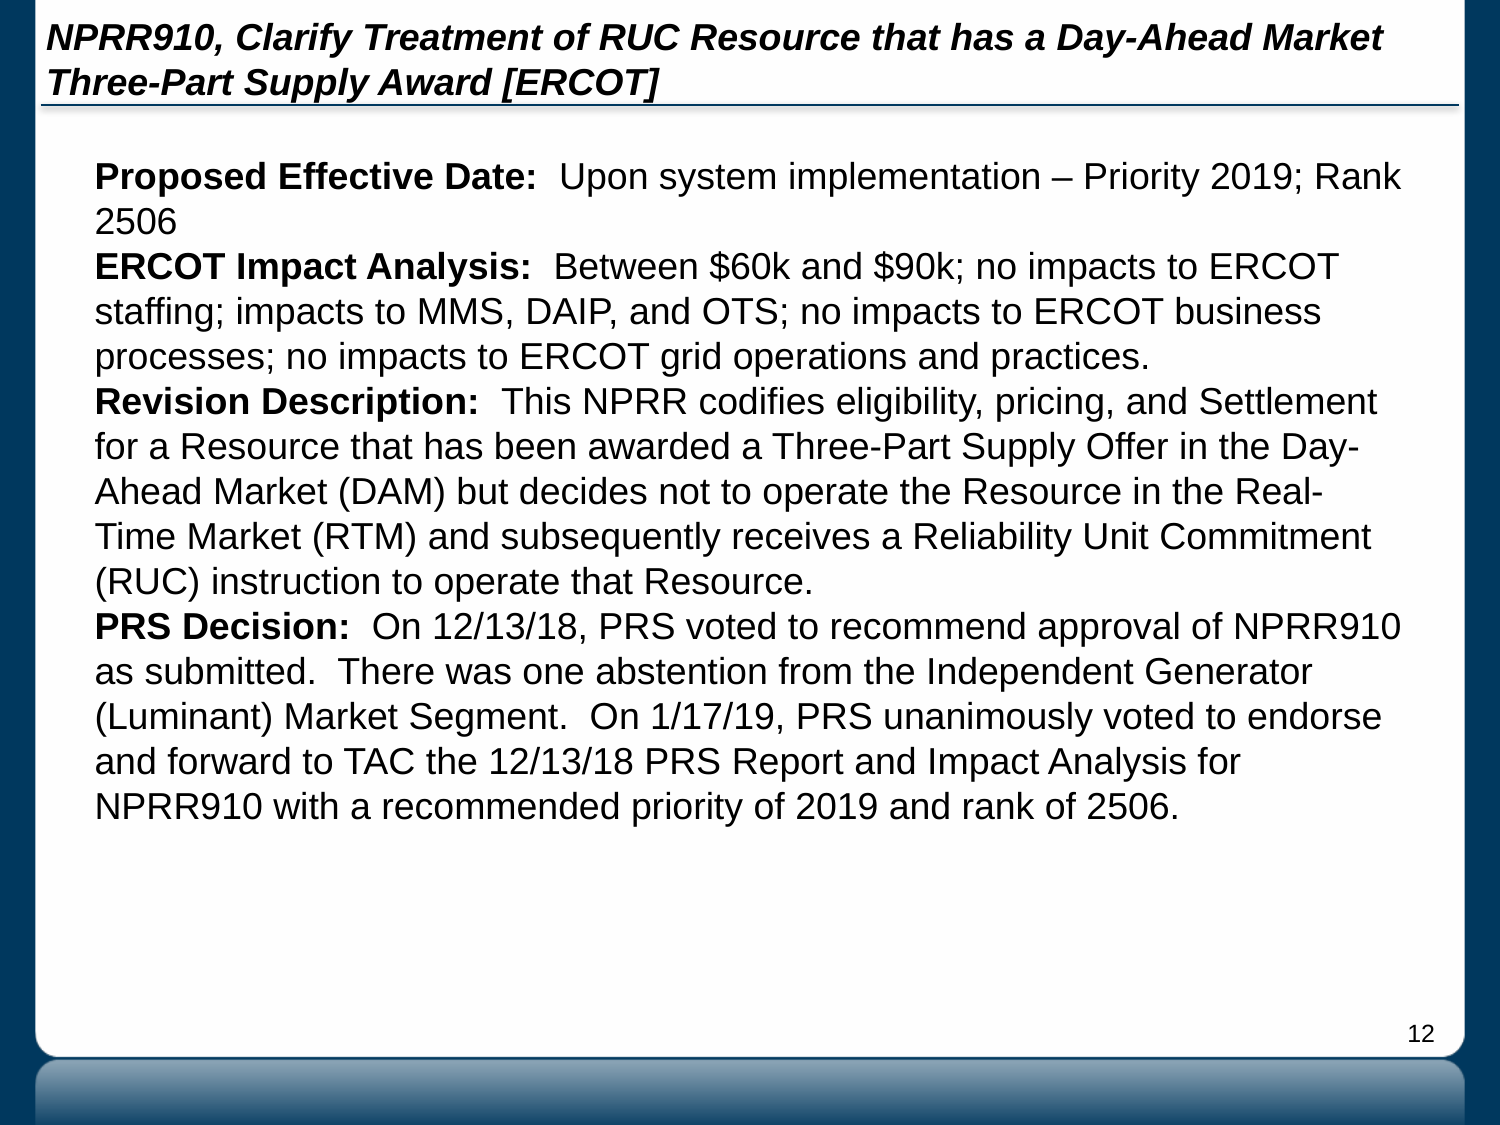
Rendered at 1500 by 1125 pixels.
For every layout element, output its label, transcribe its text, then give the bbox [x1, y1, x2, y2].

picture [35, 0, 1465, 1125]
title NPRR910, Clarify Treatment of RUC Resource that has a Day-Ahead Market Three-Part Supply Award [ERCOT] [31, 20, 1440, 97]
text_box Proposed Effective Date: Upon system implementation – Priority 2019; Rank 2506 ERCOT Impact Analysis: Between $60k and $90k; no impacts to ERCOT staffing; impacts to MMS, DAIP, and OTS; no impacts to ERCOT business processes; no impacts to ERCOT grid operations and practices. Revision Description: This NPRR codifies eligibility, pricing, and Settlement for a Resource that has been awarded a Three-Part Supply Offer in the Day-Ahead Market (DAM) but decides not to operate the Resource in the Real-Time Market (RTM) and subsequently receives a Reliability Unit Commitment (RUC) instruction to operate that Resource. PRS Decision: On 12/13/18, PRS voted to recommend approval of NPRR910 as submitted. There was one abstention from the Independent Generator (Luminant) Market Segment. On 1/17/19, PRS unanimously voted to endorse and forward to TAC the 12/13/18 PRS Report and Impact Analysis for NPRR910 with a recommended priority of 2019 and rank of 2506. [79, 144, 1419, 834]
